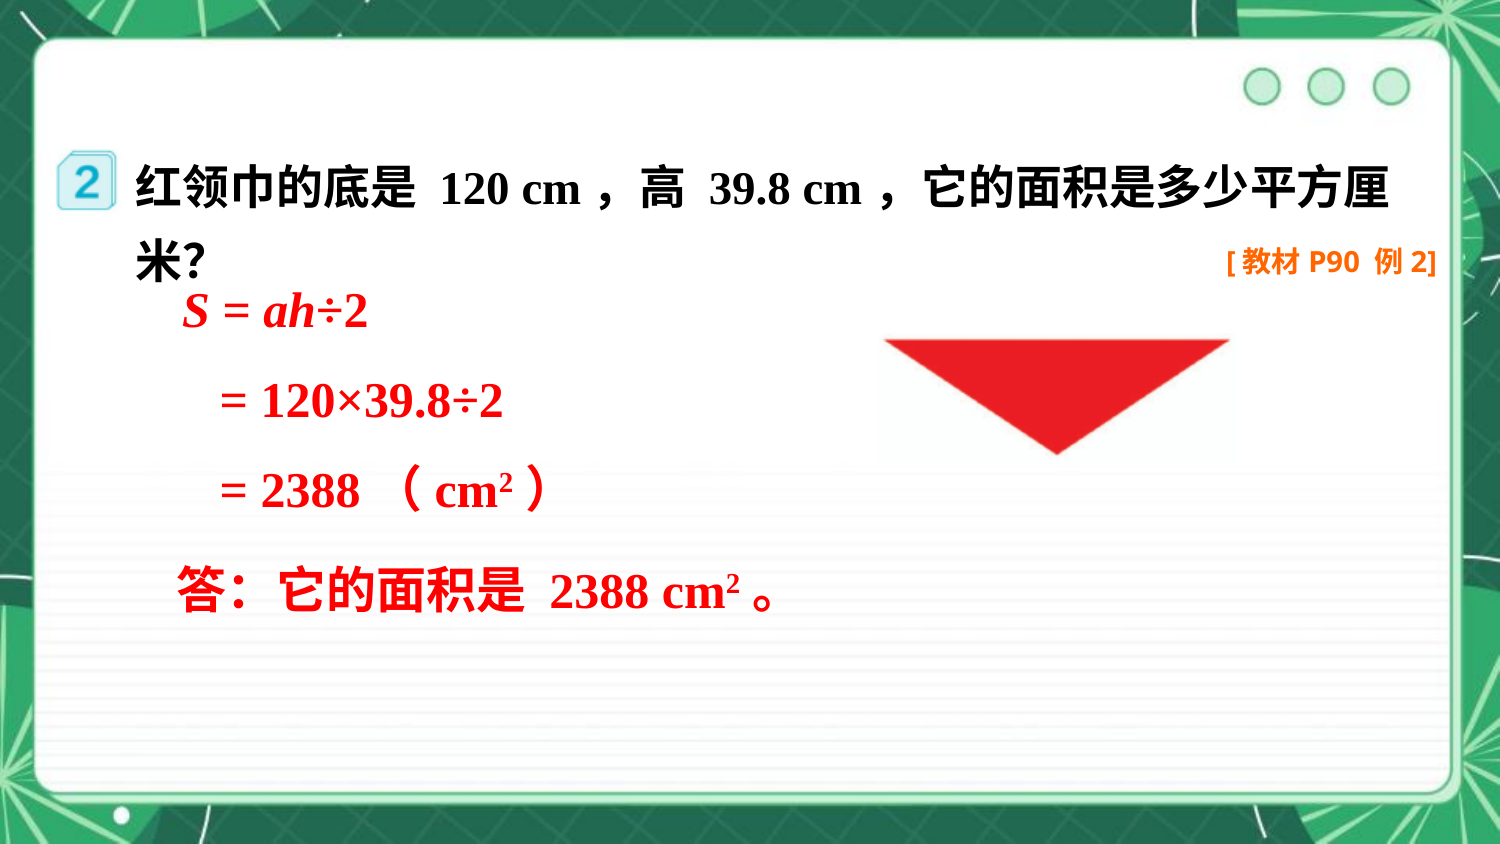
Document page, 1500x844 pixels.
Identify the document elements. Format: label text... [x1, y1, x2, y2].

text_box S = ah÷2 = 120×39.8÷2 = 2388（cm2） [167, 239, 632, 525]
text_box 红领巾的底是 120 cm，高 39.8 cm，它的面积是多少平方厘米？ [120, 133, 1443, 295]
text_box [教材P90 例2] [1211, 225, 1452, 286]
picture [0, 0, 1500, 844]
text_box 答：它的面积是 2388 cm2。 [161, 551, 818, 626]
